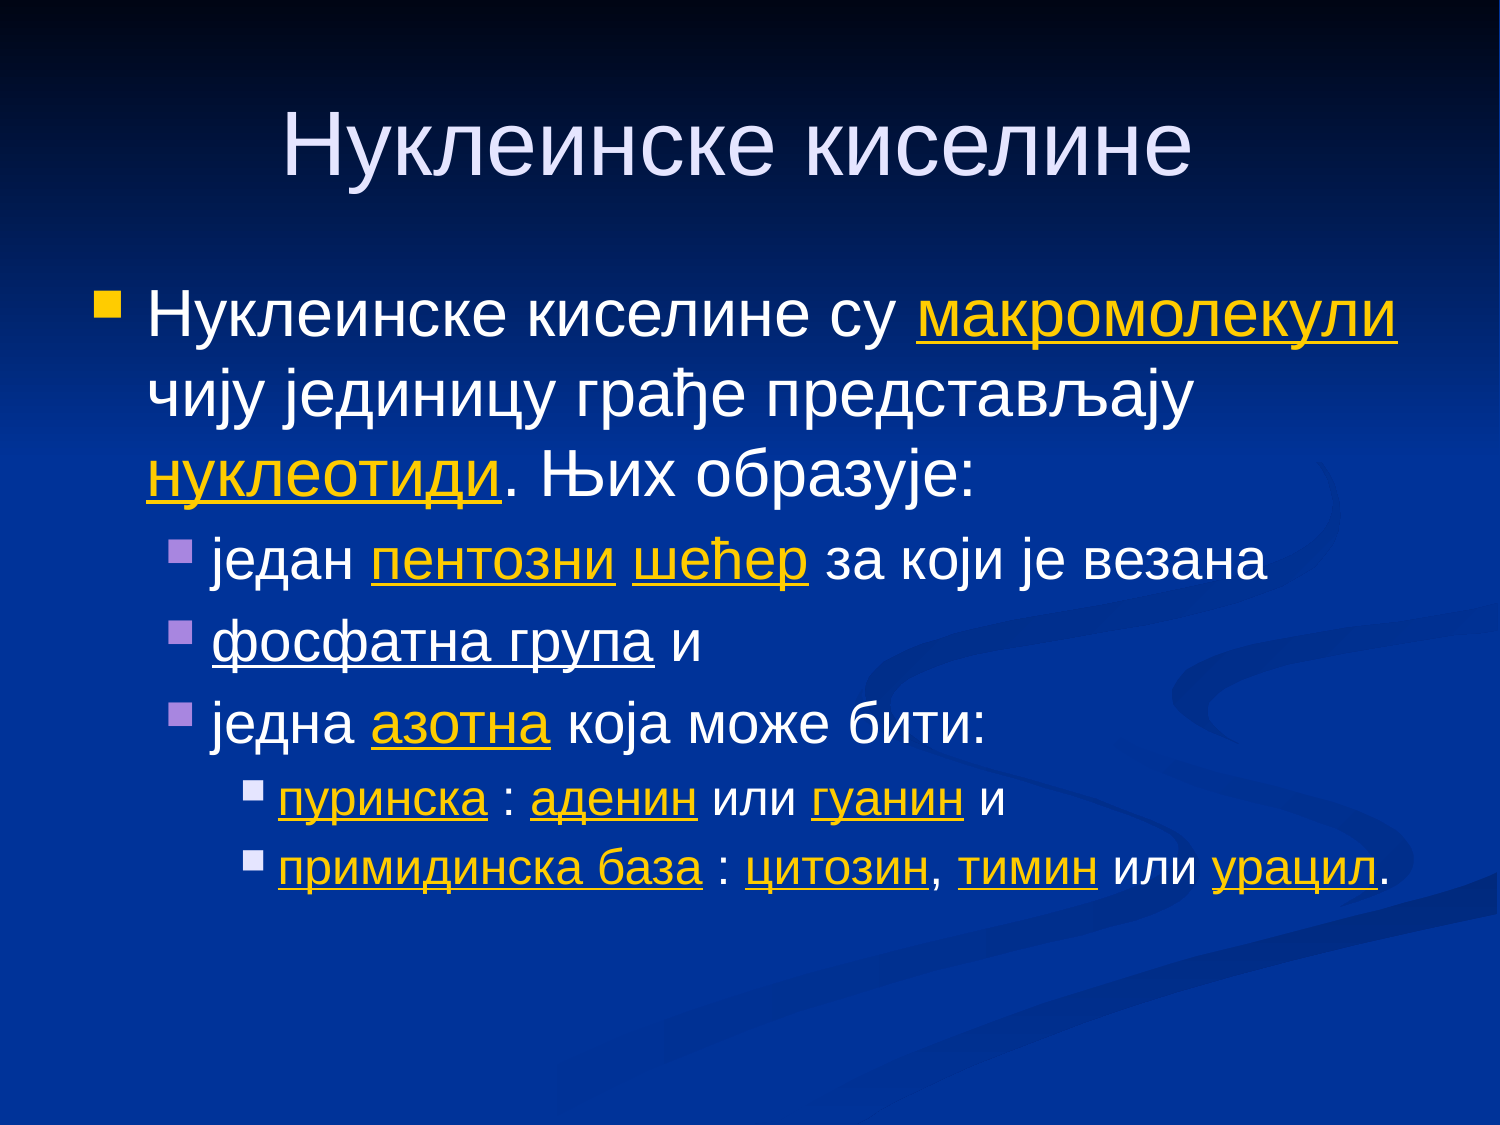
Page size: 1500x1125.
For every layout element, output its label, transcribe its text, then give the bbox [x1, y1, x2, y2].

list Нуклеинске киселине су макромолекули чију јединицу грађе представљају нуклеотиди. Њих образује: један пентозни шећер за који је везана фосфатна група и једна азотна која може бити: пуринска : аденин или гуанин и примидинска база : цитозин, тимин или урацил. [74, 262, 1426, 1006]
title Нуклеинске киселине [74, 44, 1426, 233]
